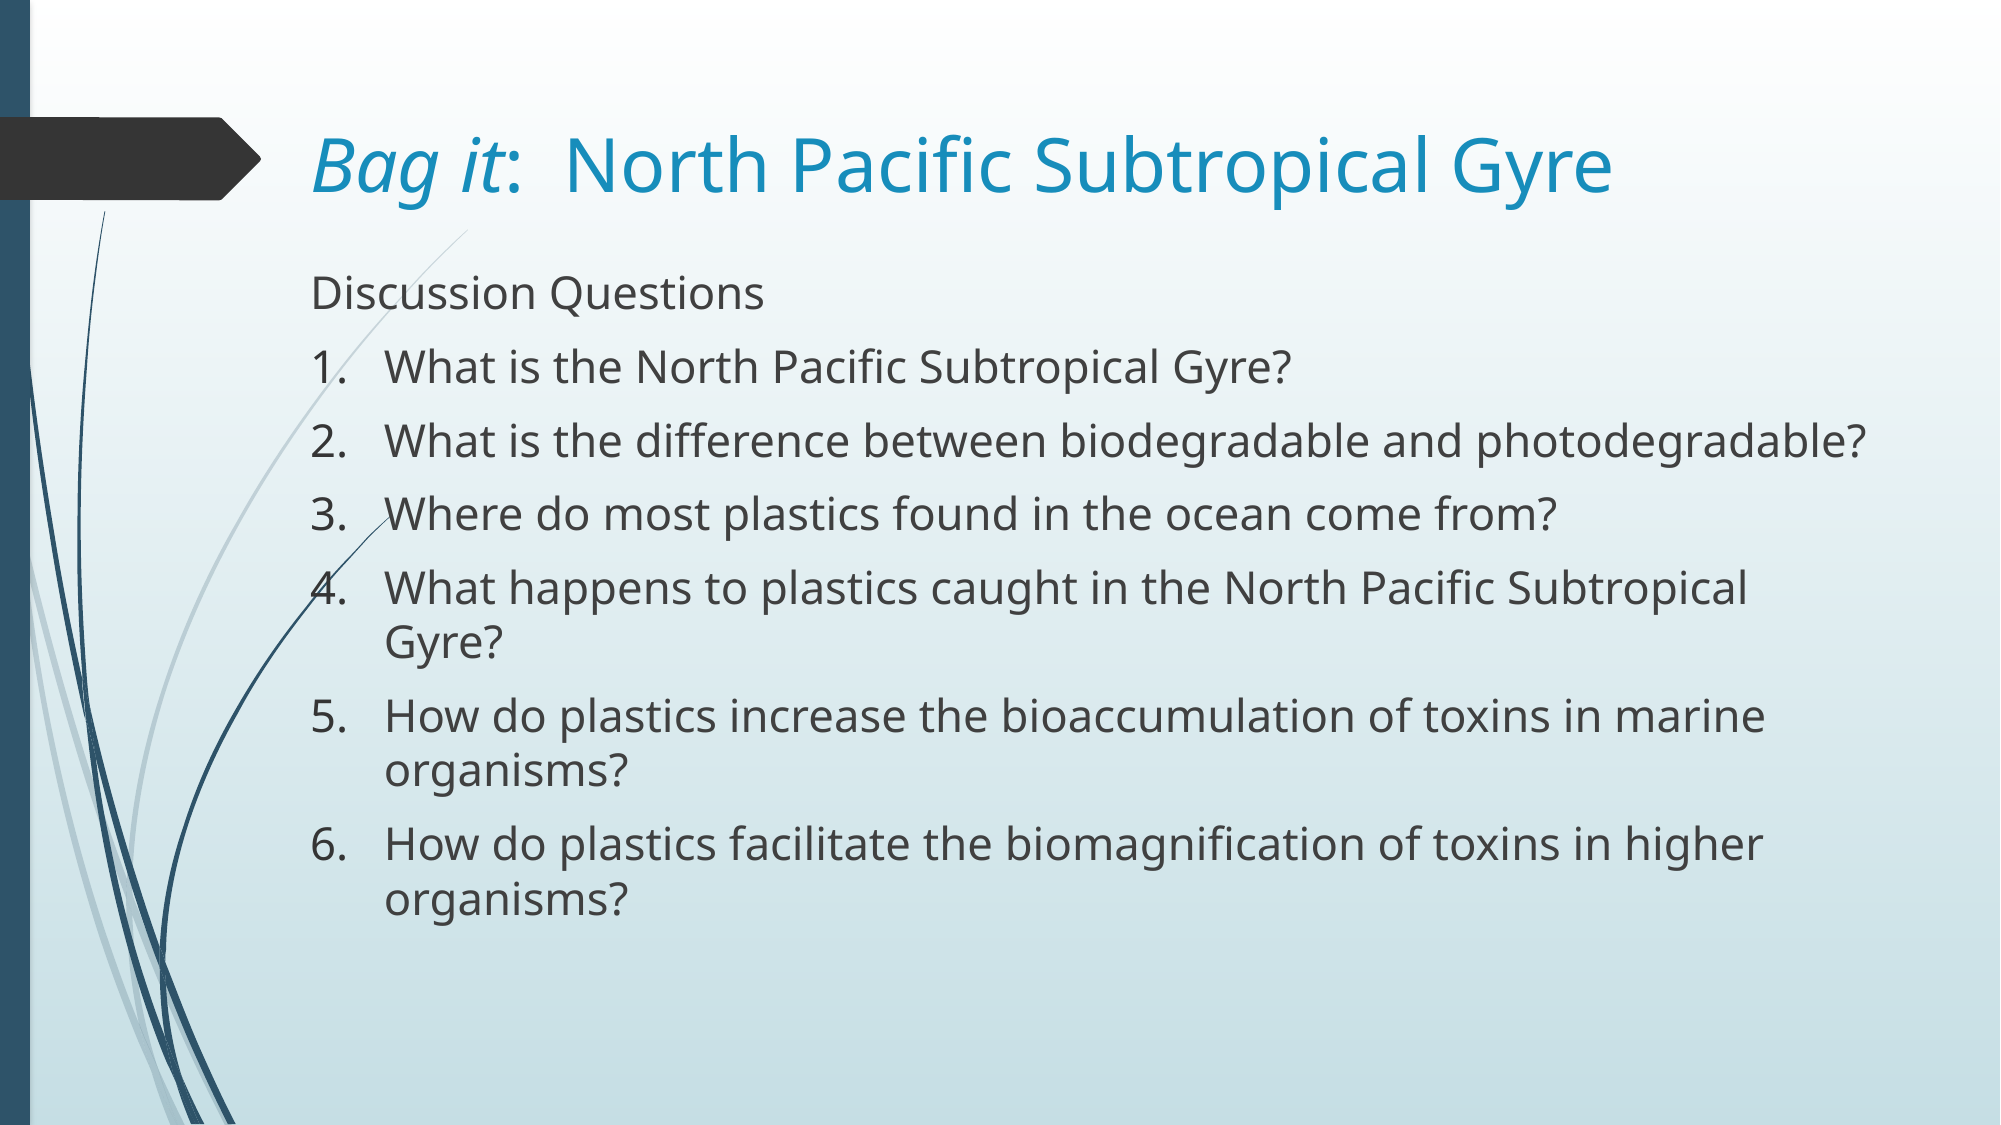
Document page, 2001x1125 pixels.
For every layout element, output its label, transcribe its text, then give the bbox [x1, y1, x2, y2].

title Bag it: North Pacific Subtropical Gyre [295, 109, 1888, 257]
list Discussion Questions What is the North Pacific Subtropical Gyre? What is the difference between biodegradable and photodegradable? Where do most plastics found in the ocean come from? What happens to plastics caught in the North Pacific Subtropical Gyre? How do plastics increase the bioaccumulation of toxins in marine organisms? How do plastics facilitate the biomagnification of toxins in higher organisms? [295, 257, 1888, 970]
